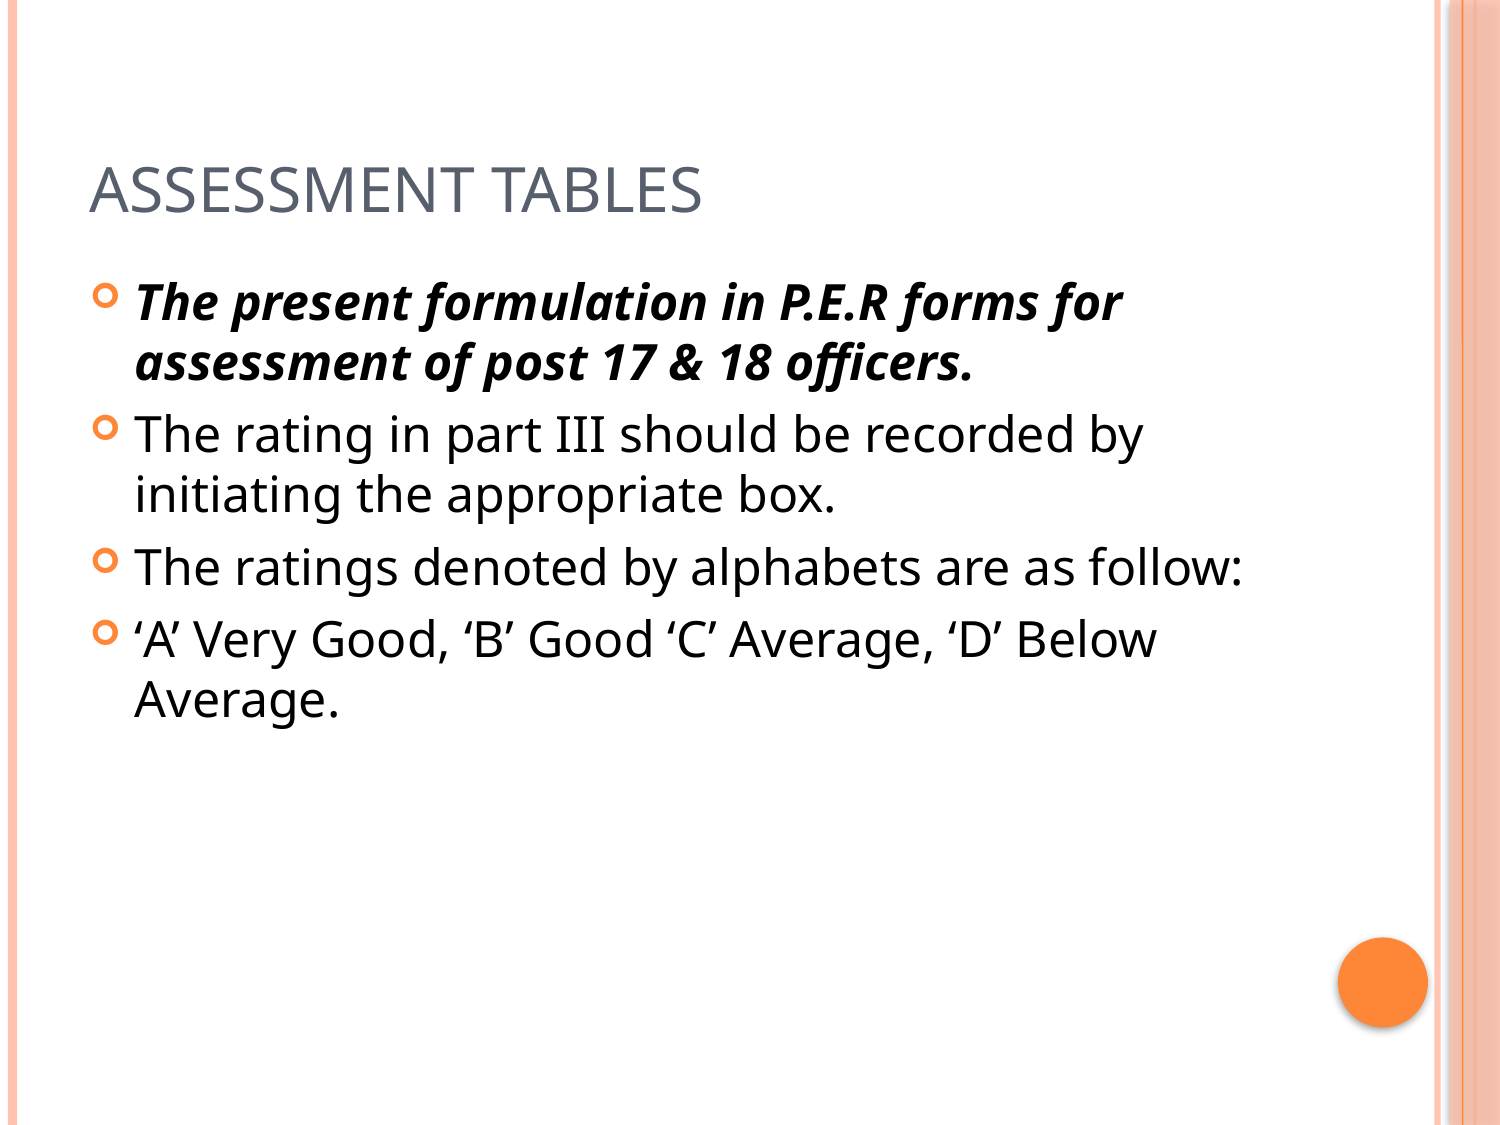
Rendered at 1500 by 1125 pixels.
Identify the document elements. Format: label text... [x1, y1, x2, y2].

title Assessment Tables [75, 45, 1300, 233]
list The present formulation in P.E.R forms for assessment of post 17 & 18 officers. The rating in part III should be recorded by initiating the appropriate box. The ratings denoted by alphabets are as follow: ‘A’ Very Good, ‘B’ Good ‘C’ Average, ‘D’ Below Average. [75, 262, 1300, 1062]
